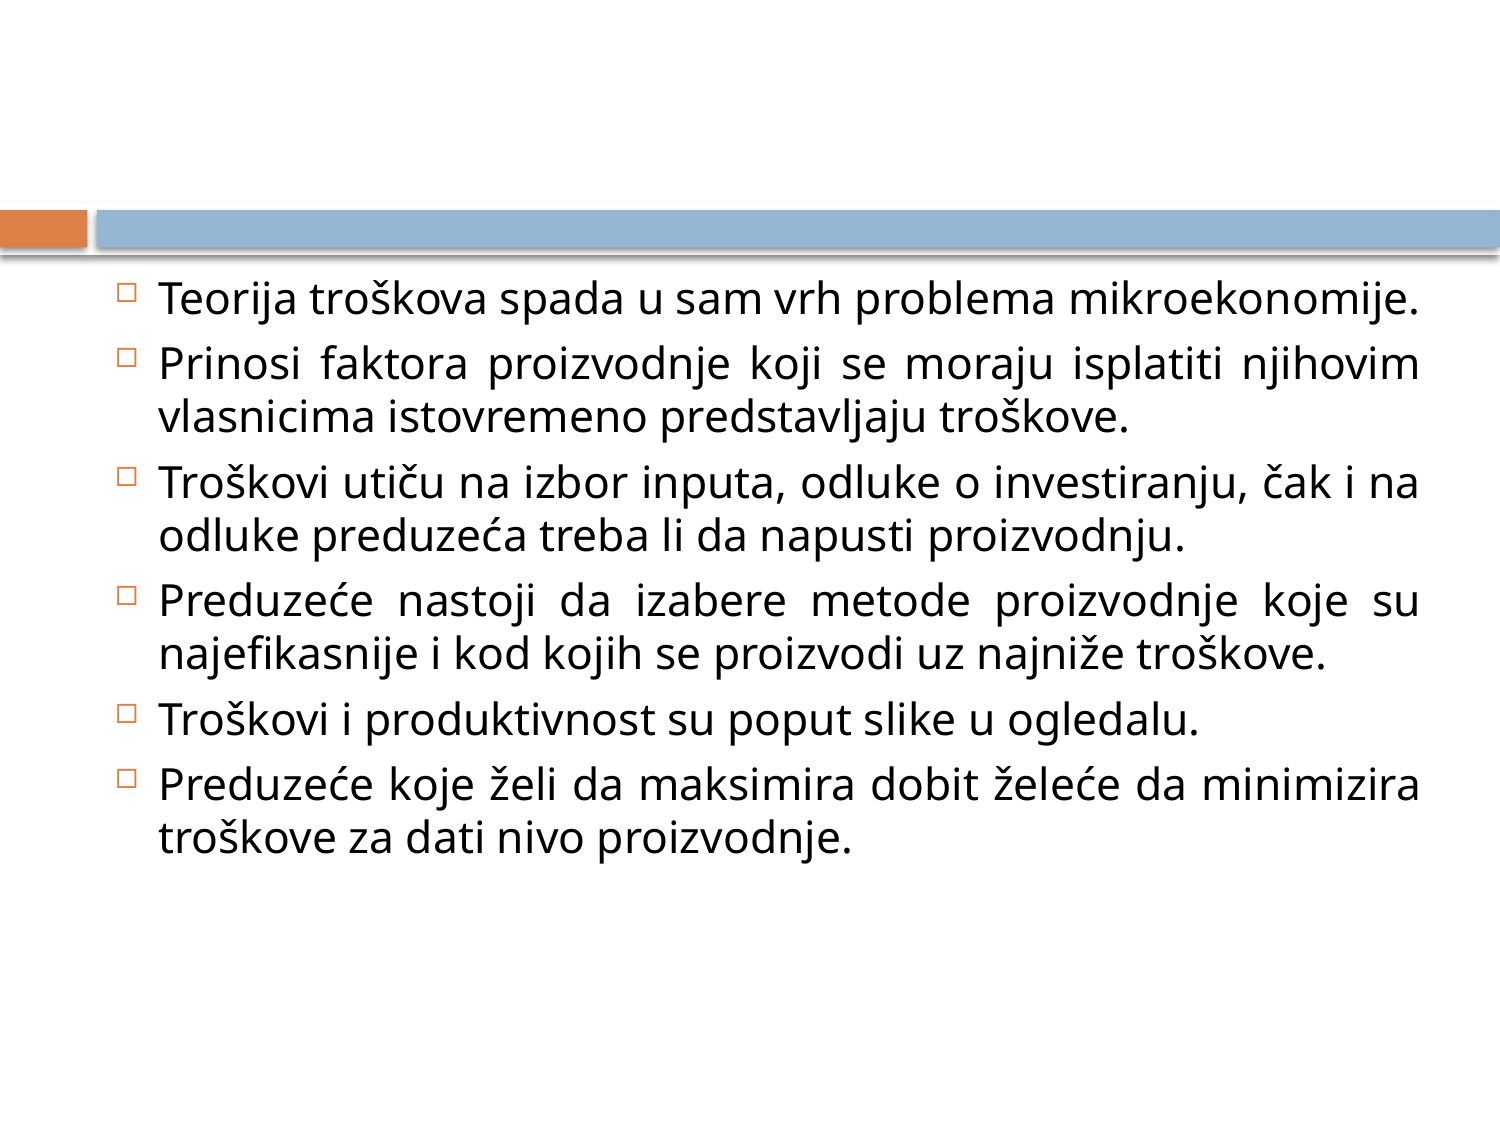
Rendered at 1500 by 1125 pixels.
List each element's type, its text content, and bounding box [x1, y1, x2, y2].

list Teorija troškova spada u sam vrh problema mikroekonomije. Prinosi faktora proizvodnje koji se moraju isplatiti njihovim vlasnicima istovremeno predstavljaju troškove. Troškovi utiču na izbor inputa, odluke o investiranju, čak i na odluke preduzeća treba li da napusti proizvodnju. Preduzeće nastoji da izabere metode proizvodnje koje su najefikasnije i kod kojih se proizvodi uz najniže troškove. Troškovi i produktivnost su poput slike u ogledalu. Preduzeće koje želi da maksimira dobit želeće da minimizira troškove za dati nivo proizvodnje. [100, 262, 1438, 1000]
